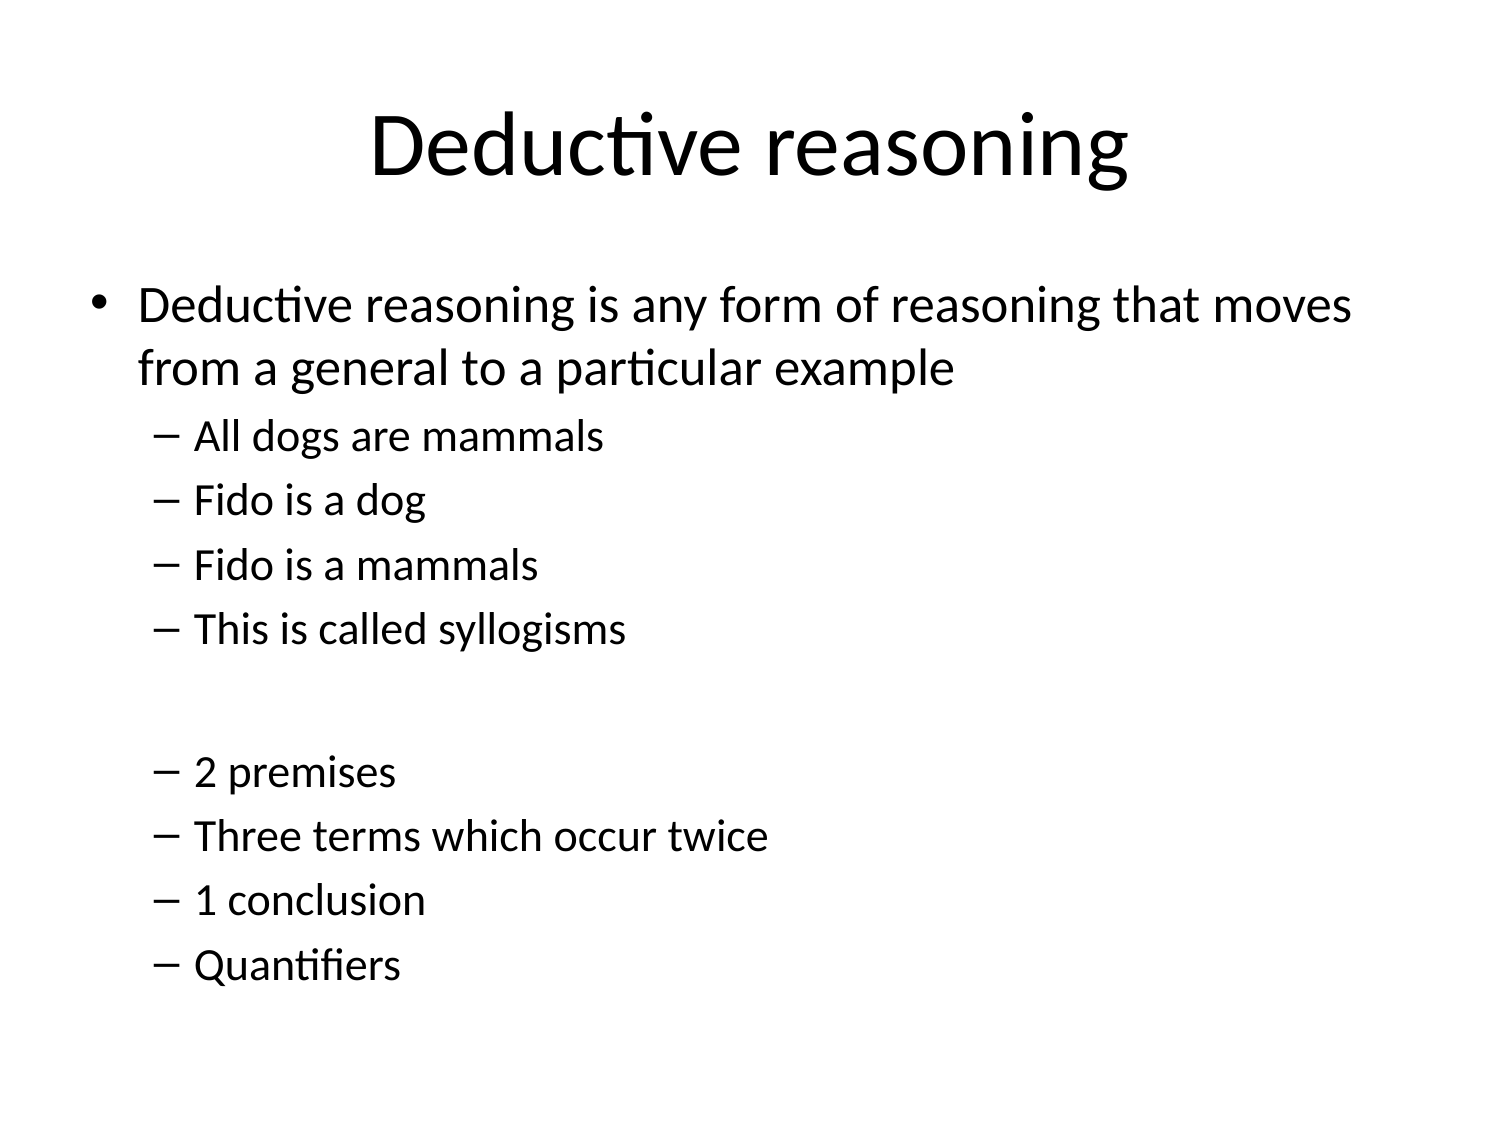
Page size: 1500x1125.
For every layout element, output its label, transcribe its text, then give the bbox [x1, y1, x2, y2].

title Deductive reasoning [75, 45, 1425, 233]
list Deductive reasoning is any form of reasoning that moves from a general to a particular example All dogs are mammals Fido is a dog Fido is a mammals This is called syllogisms 2 premises Three terms which occur twice 1 conclusion Quantifiers [75, 262, 1425, 1005]
